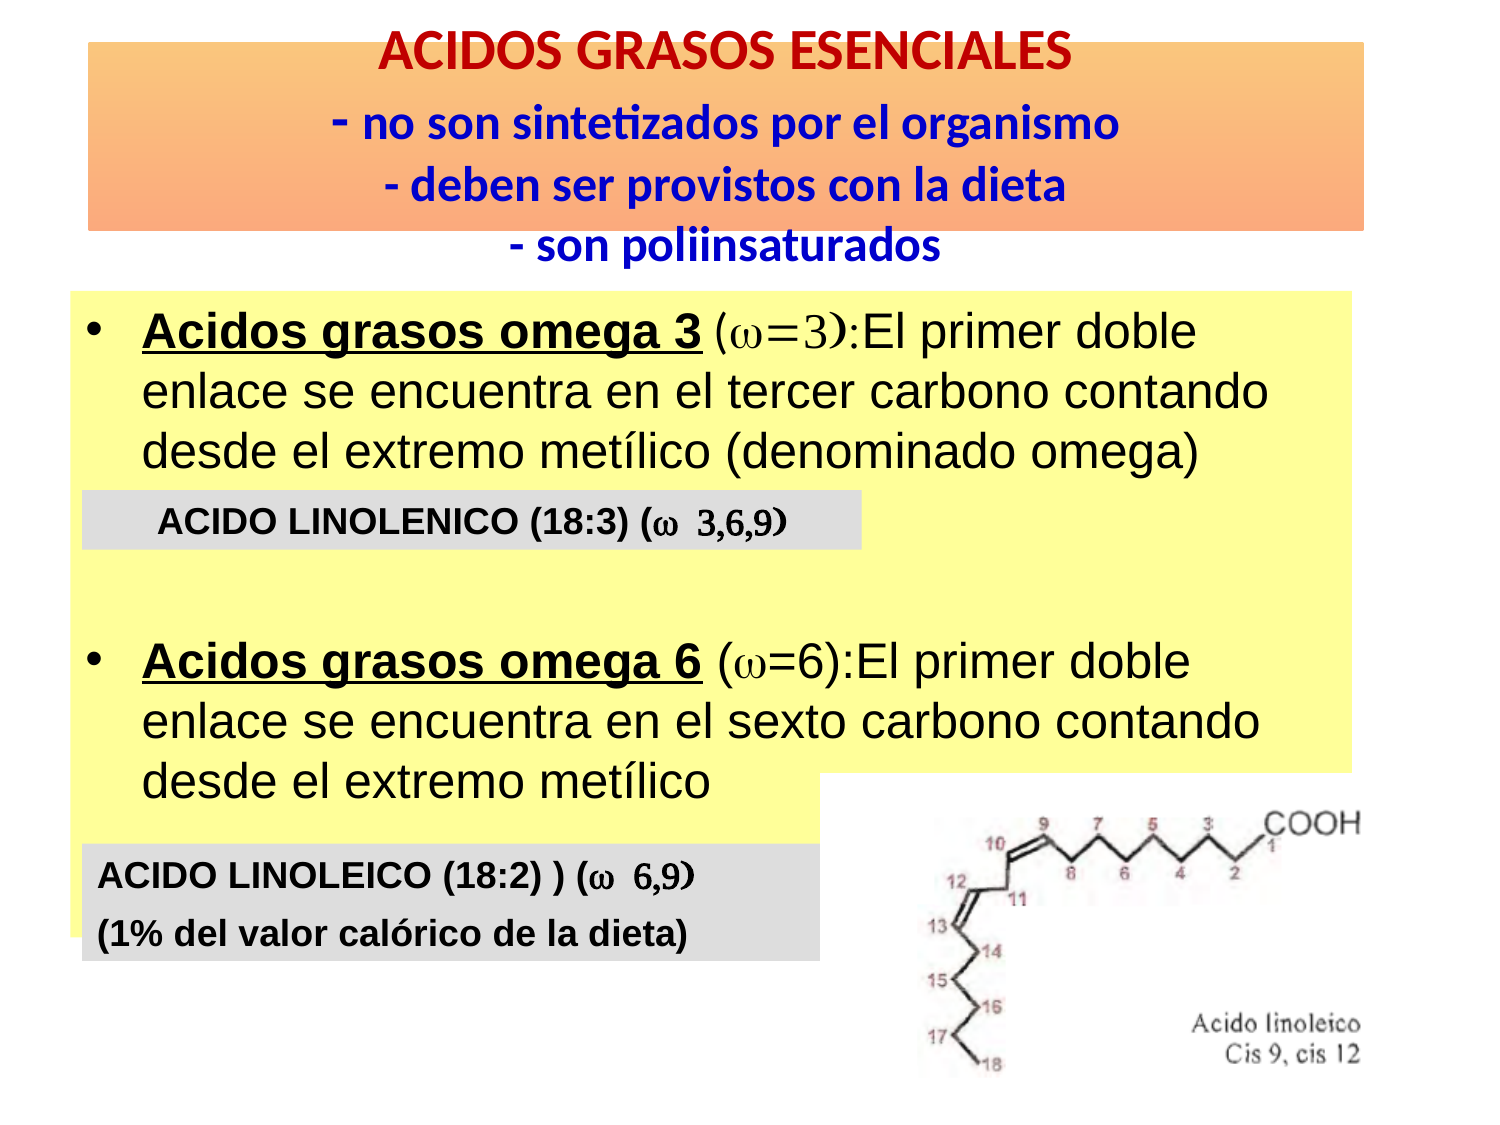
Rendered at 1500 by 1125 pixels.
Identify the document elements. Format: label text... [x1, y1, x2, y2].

list Acidos grasos omega 3 (w=3):El primer doble enlace se encuentra en el tercer carbono contando desde el extremo metílico (denominado omega) Acidos grasos omega 6 (w=6):El primer doble enlace se encuentra en el sexto carbono contando desde el extremo metílico [70, 290, 1353, 938]
picture [820, 773, 1404, 1082]
title ACIDOS GRASOS ESENCIALES - no son sintetizados por el organismo - deben ser provistos con la dieta - son poliinsaturados [88, 42, 1364, 231]
text_box ACIDO LINOLENICO (18:3) (w 3,6,9) [82, 490, 862, 550]
text_box ACIDO LINOLEICO (18:2) ) (w 6,9) (1% del valor calórico de la dieta) [82, 843, 815, 961]
